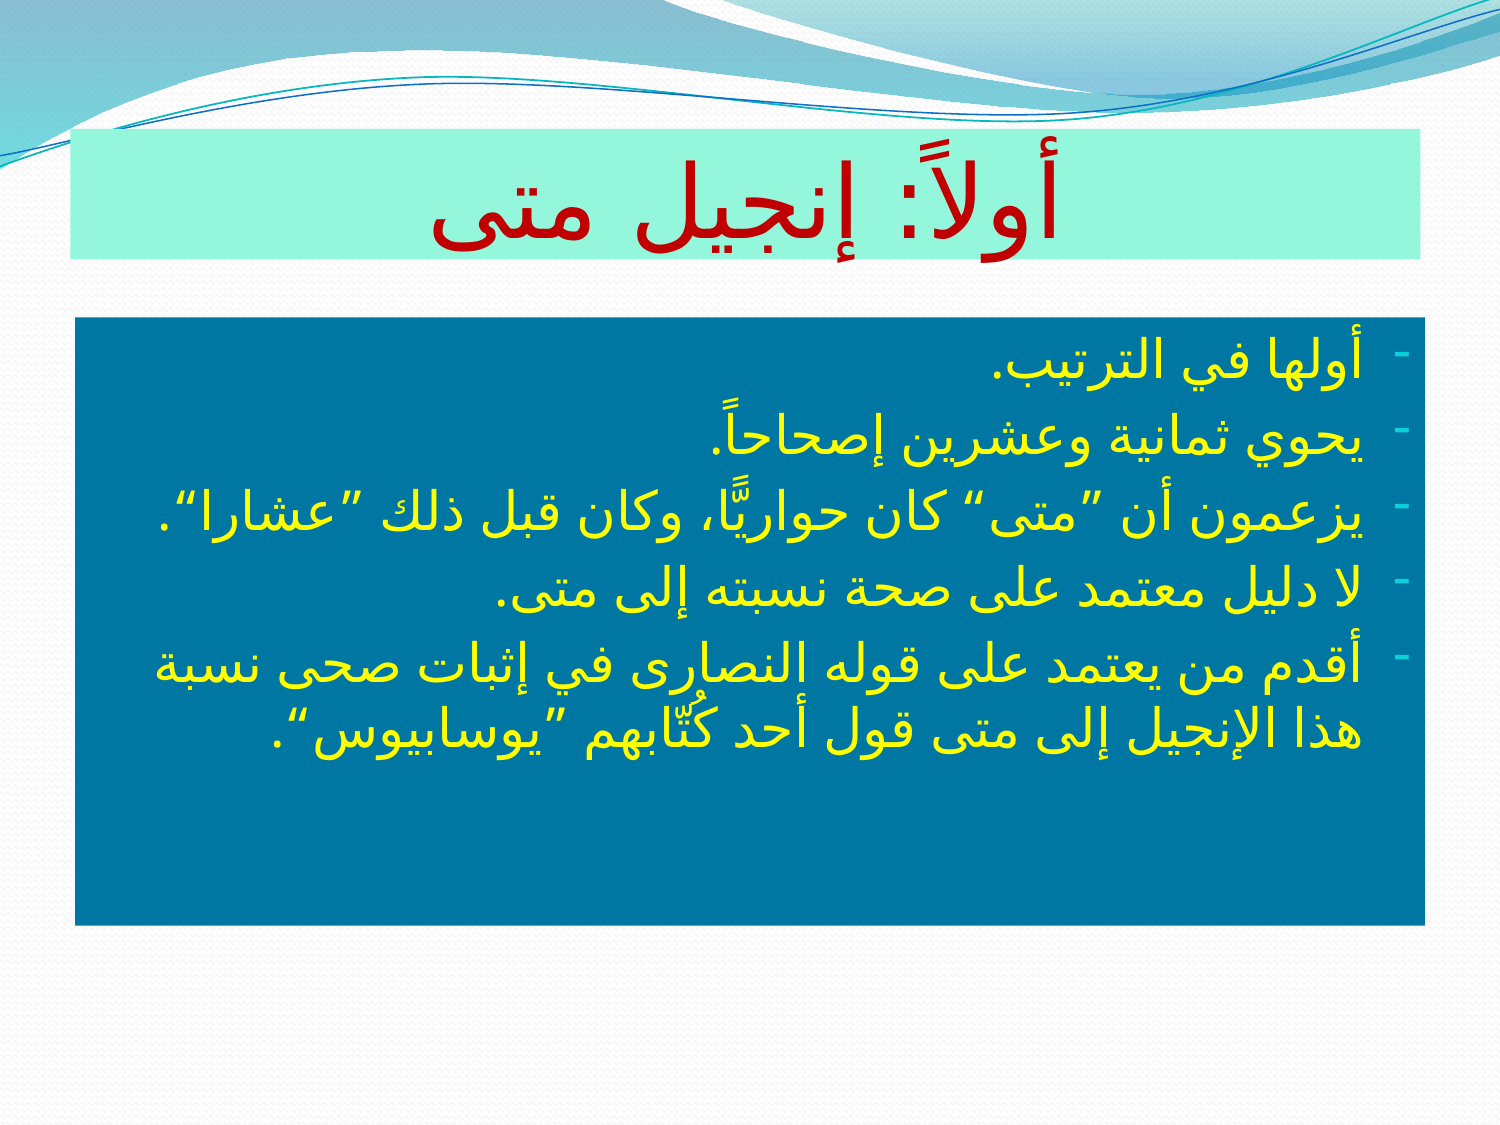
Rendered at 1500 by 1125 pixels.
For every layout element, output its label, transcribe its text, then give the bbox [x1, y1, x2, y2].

title أولاً: إنجيل متى [70, 128, 1421, 260]
list أولها في الترتيب. يحوي ثمانية وعشرين إصحاحاً. يزعمون أن ”متى“ كان حواريًّا، وكان قبل ذلك ”عشارا“. لا دليل معتمد على صحة نسبته إلى متى. أقدم من يعتمد على قوله النصارى في إثبات صحى نسبة هذا الإنجيل إلى متى قول أحد كُتّابهم ”يوسابيوس“. [75, 317, 1425, 926]
